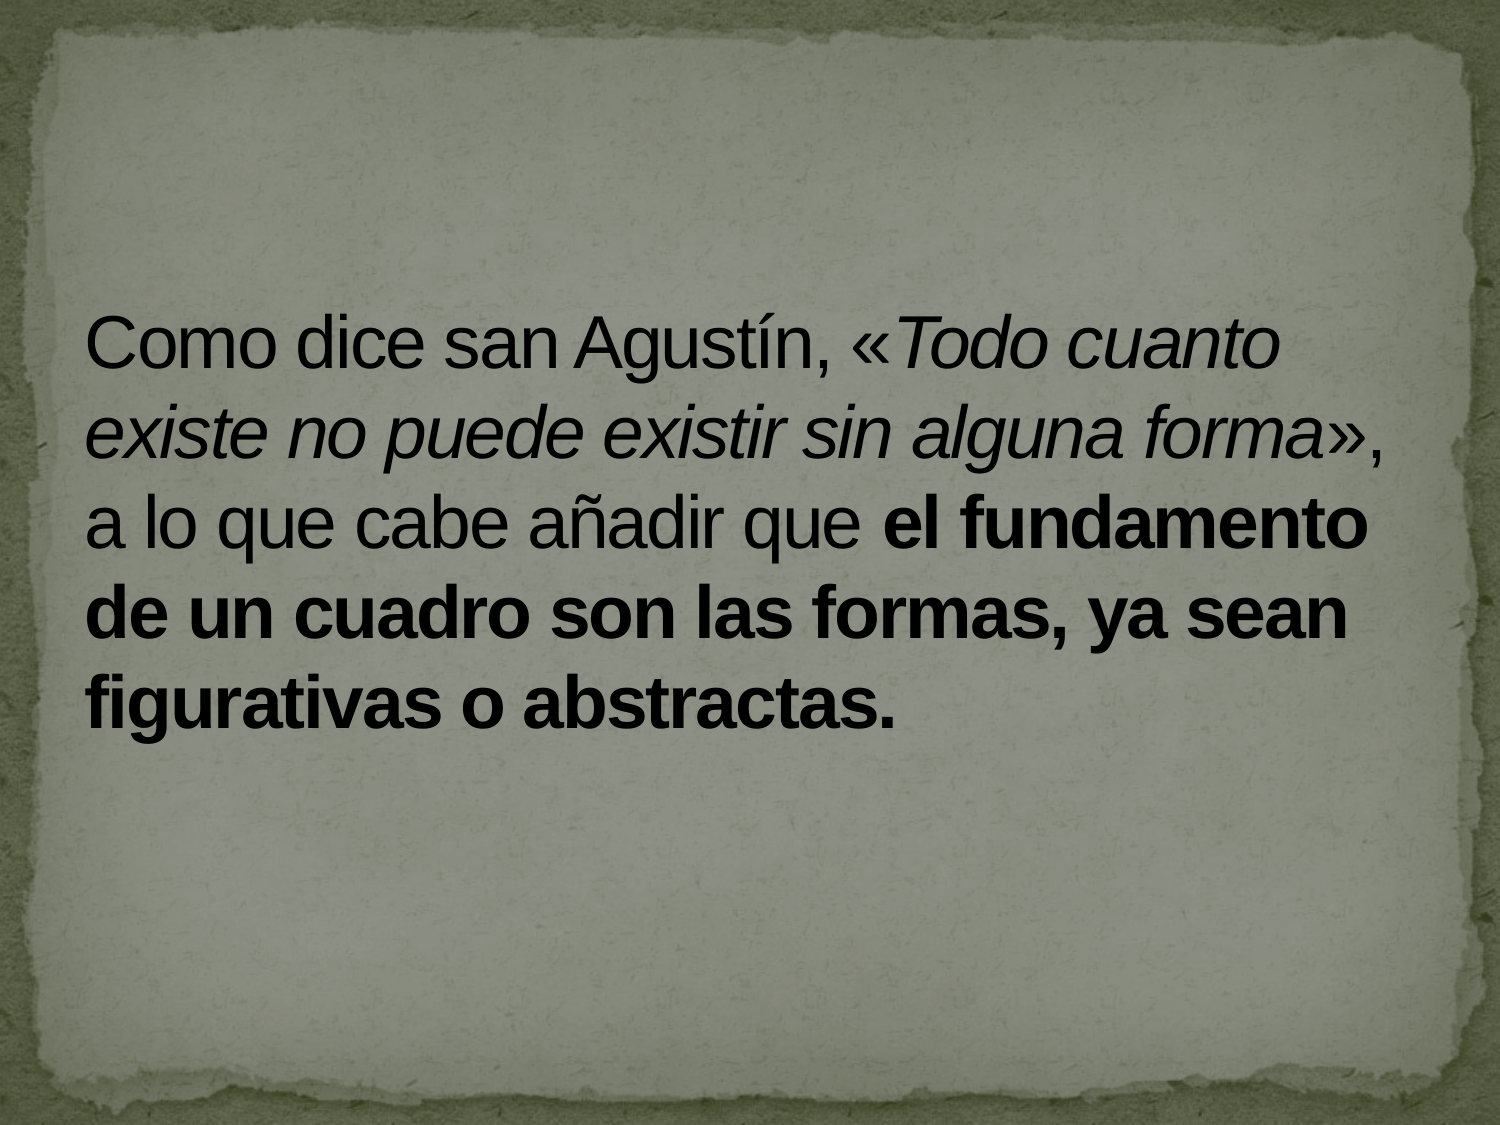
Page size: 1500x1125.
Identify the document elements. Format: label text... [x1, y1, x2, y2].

title Como dice san Agustín, «Todo cuanto existe no puede existir sin alguna forma», a lo que cabe añadir que el fundamento de un cuadro son las formas, ya sean figurativas o abstractas. [70, 550, 1421, 751]
